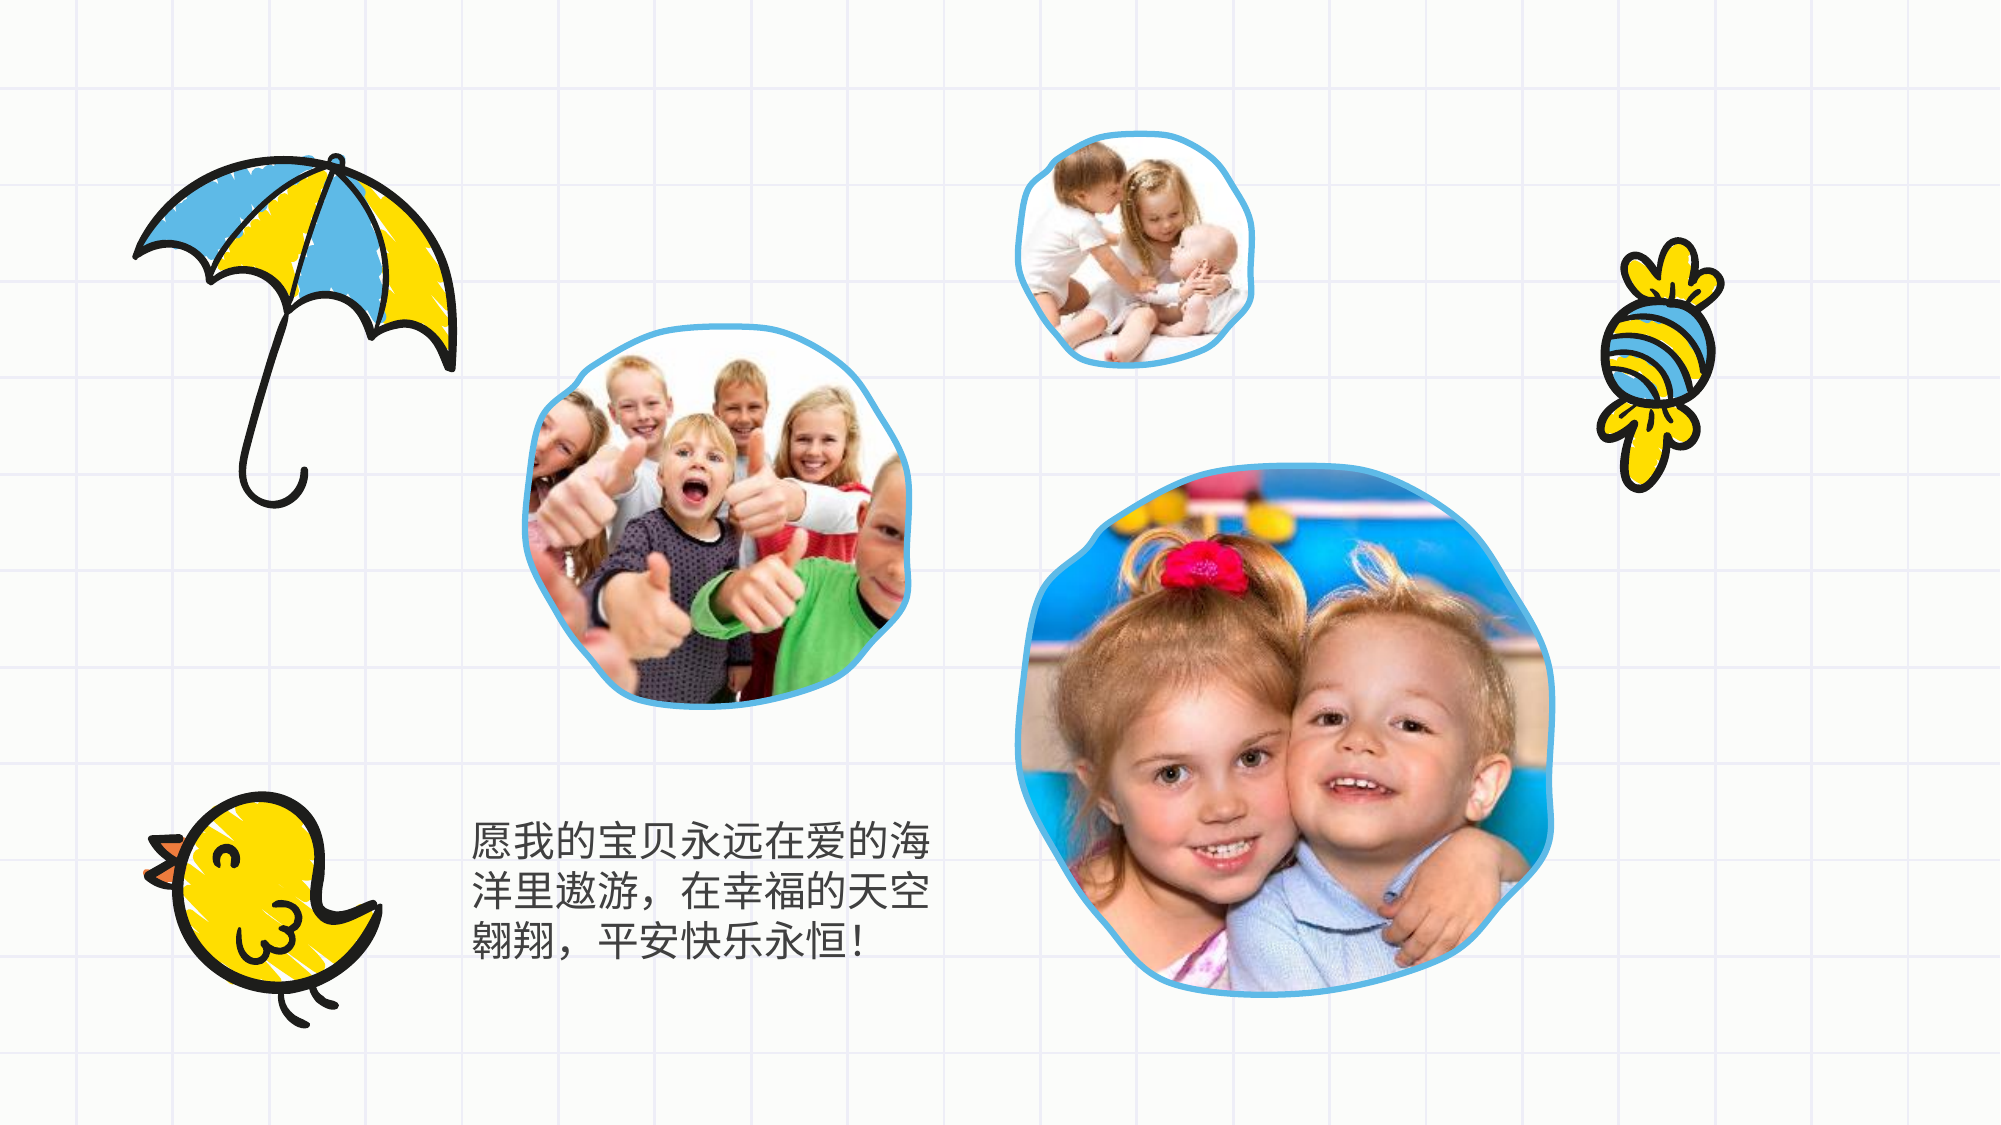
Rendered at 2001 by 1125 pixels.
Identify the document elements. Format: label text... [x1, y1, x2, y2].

picture [117, 147, 462, 506]
picture [142, 791, 383, 1029]
text_box 愿我的宝贝永远在爱的海洋里遨游，在幸福的天空翱翔，平安快乐永恒！ [457, 807, 958, 973]
picture [1017, 133, 1252, 366]
picture [524, 326, 910, 707]
picture [1017, 465, 1553, 995]
picture [1596, 237, 1726, 494]
